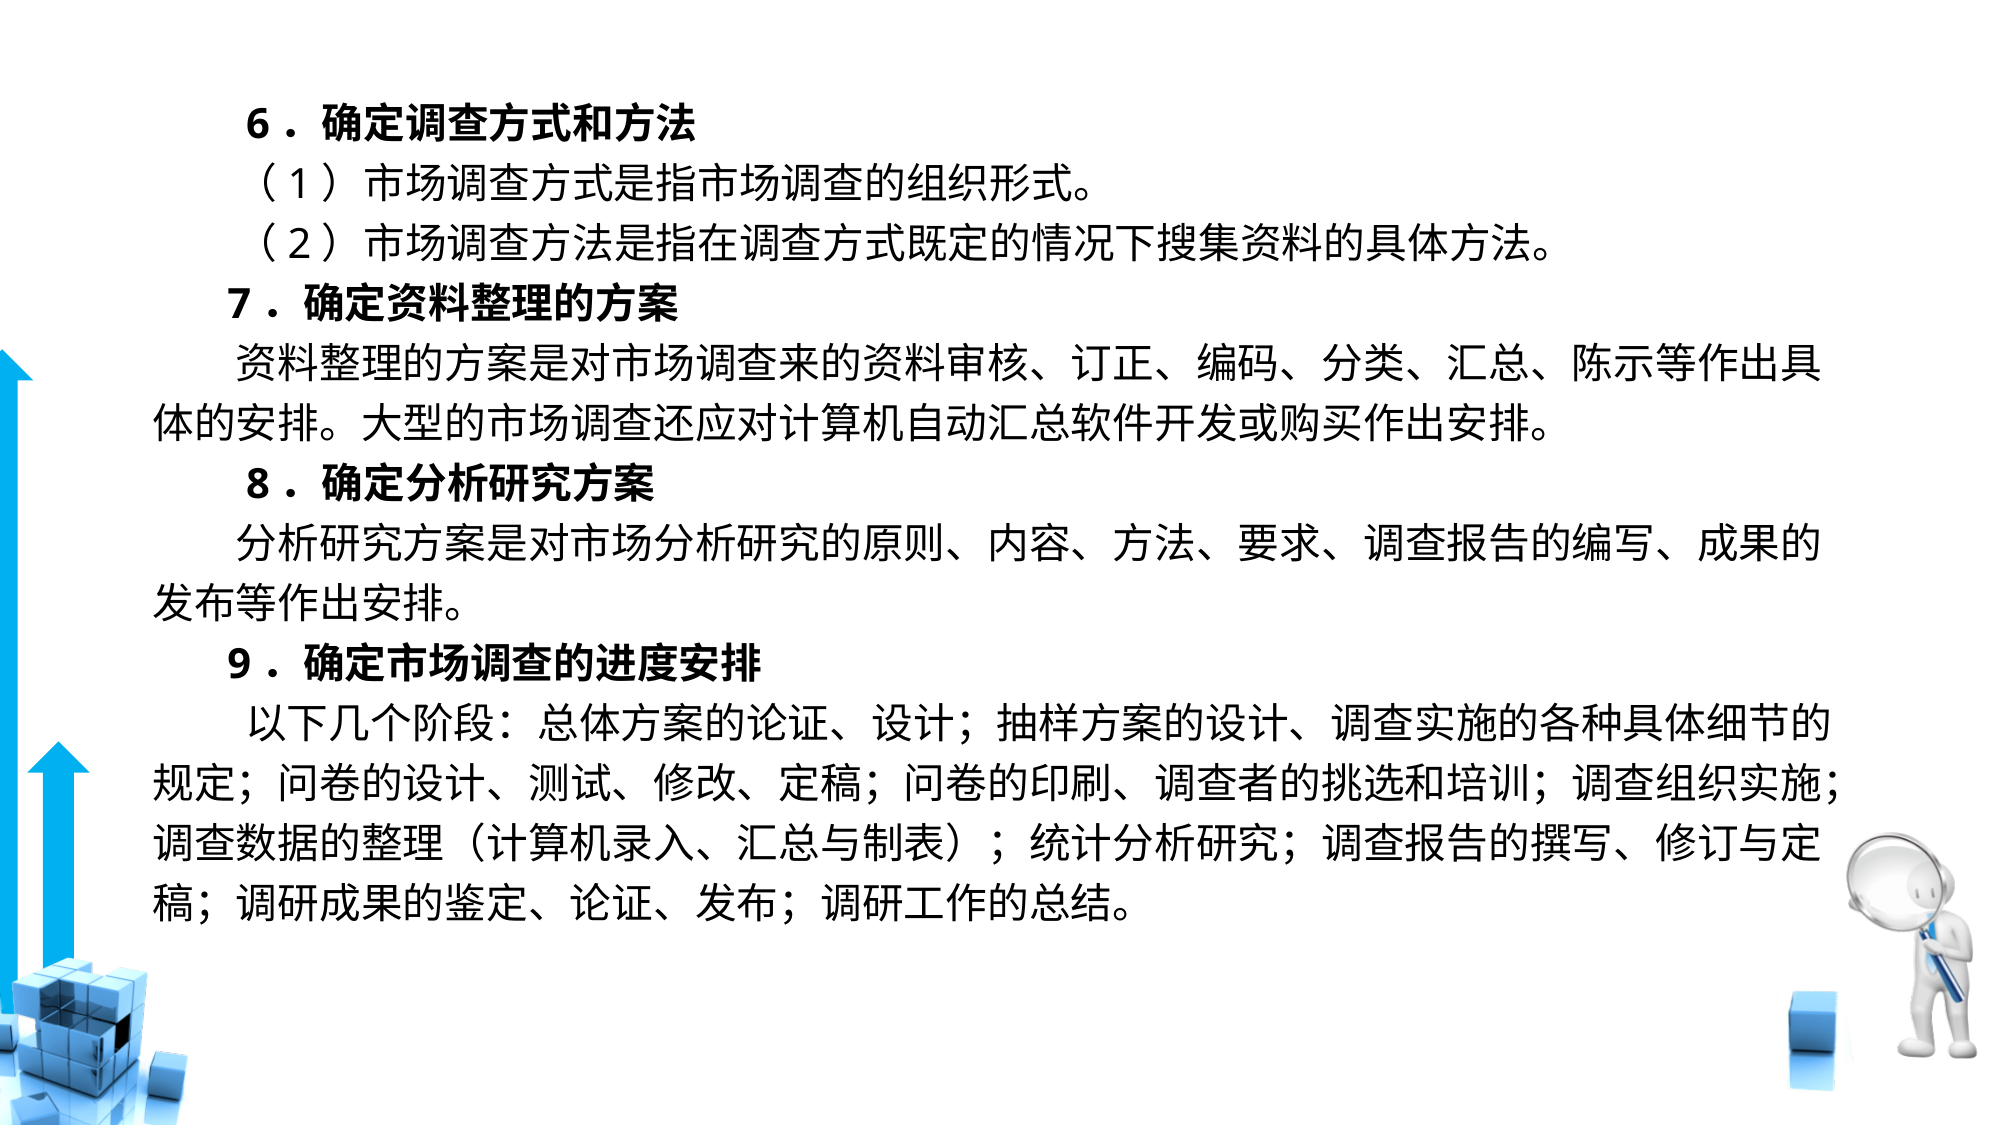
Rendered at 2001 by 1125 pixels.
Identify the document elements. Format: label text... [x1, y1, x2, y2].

picture [1750, 832, 1994, 1102]
picture [0, 948, 193, 1125]
title 6．确定调查方式和方法 （1）市场调查方式是指市场调查的组织形式。 （2）市场调查方法是指在调查方式既定的情况下搜集资料的具体方法。 7．确定资料整理的方案 资料整理的方案是对市场调查来的资料审核、订正、编码、分类、汇总、陈示等作出具体的安排。大型的市场调查还应对计算机自动汇总软件开发或购买作出安排。 8．确定分析研究方案 分析研究方案是对市场分析研究的原则、内容、方法、要求、调查报告的编写、成果的发布等作出安排。 9．确定市场调查的进度安排 以下几个阶段：总体方案的论证、设计；抽样方案的设计、调查实施的各种具体细节的规定；问卷的设计、测试、修改、定稿；问卷的印刷、调查者的挑选和培训；调查组织实施；调查数据的整理（计算机录入、汇总与制表）；统计分析研究；调查报告的撰写、修订与定稿；调研成果的鉴定、论证、发布；调研工作的总结。 [137, 79, 1863, 1003]
